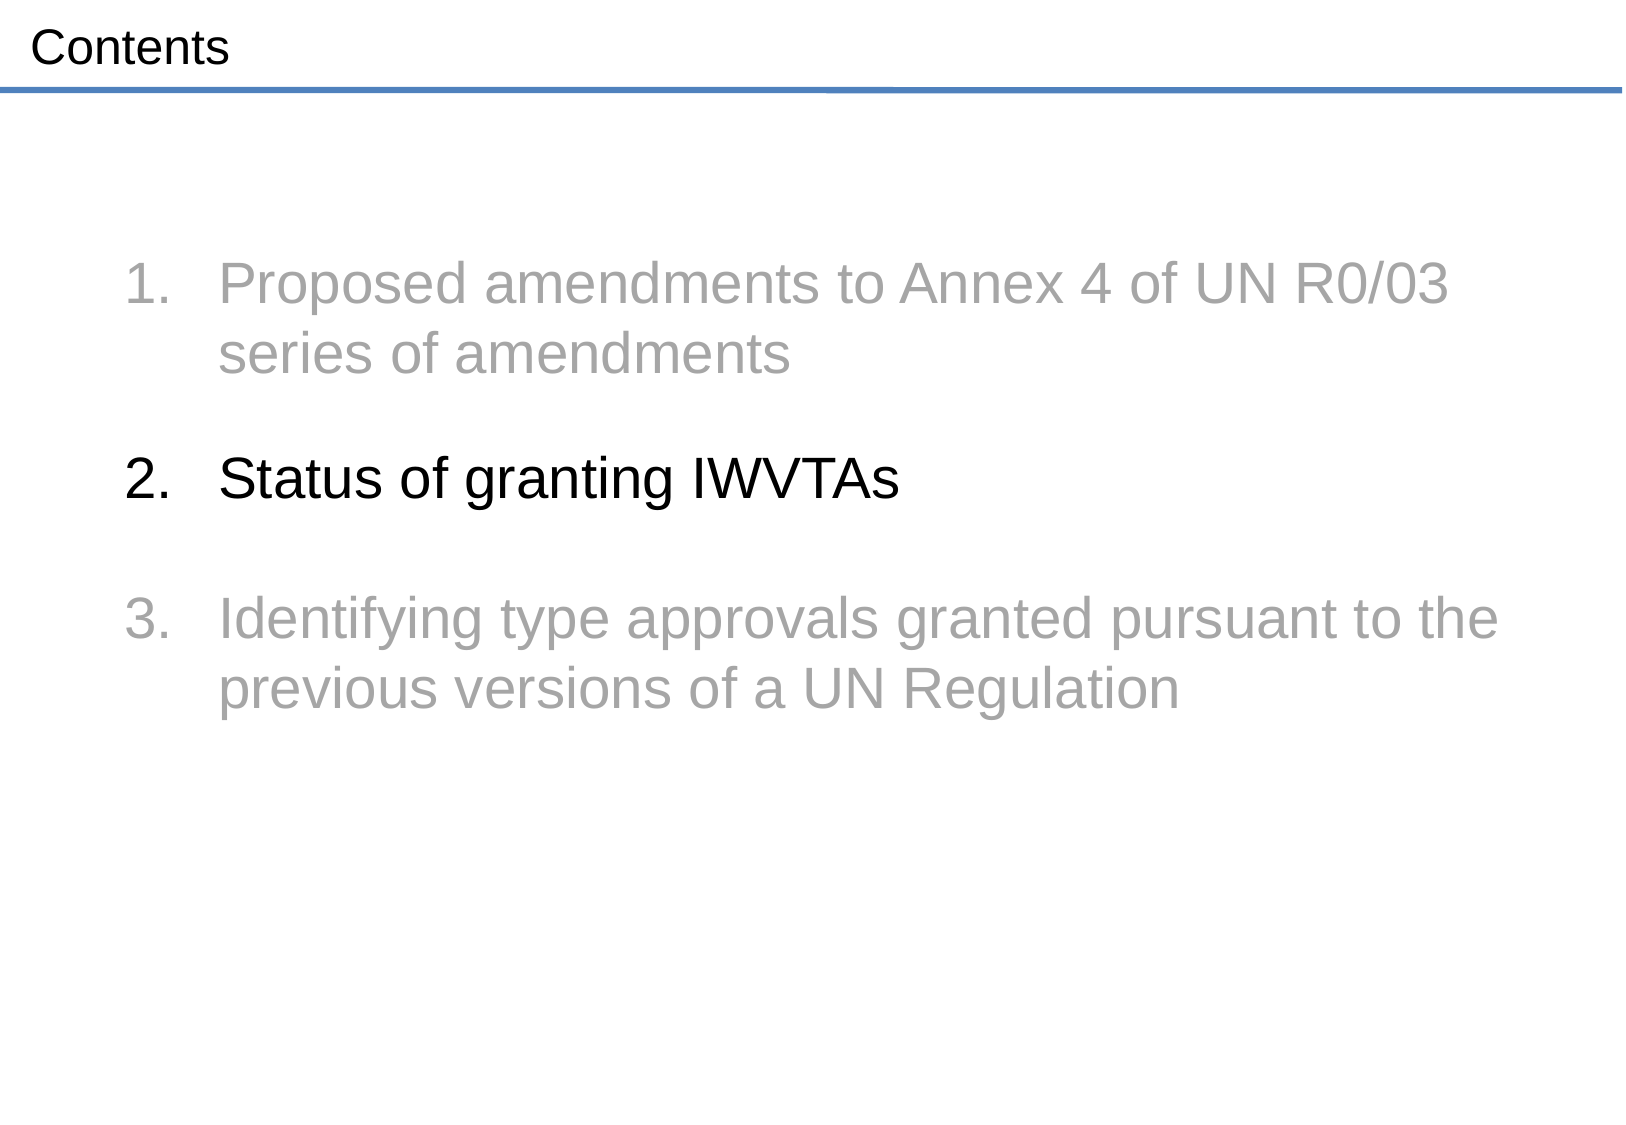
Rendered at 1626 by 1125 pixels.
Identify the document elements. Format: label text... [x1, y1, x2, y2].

text_box Proposed amendments to Annex 4 of UN R0/03 series of amendments Status of granting IWVTAs Identifying type approvals granted pursuant to the previous versions of a UN Regulation [34, 237, 1581, 763]
text_box Contents [15, 7, 405, 82]
